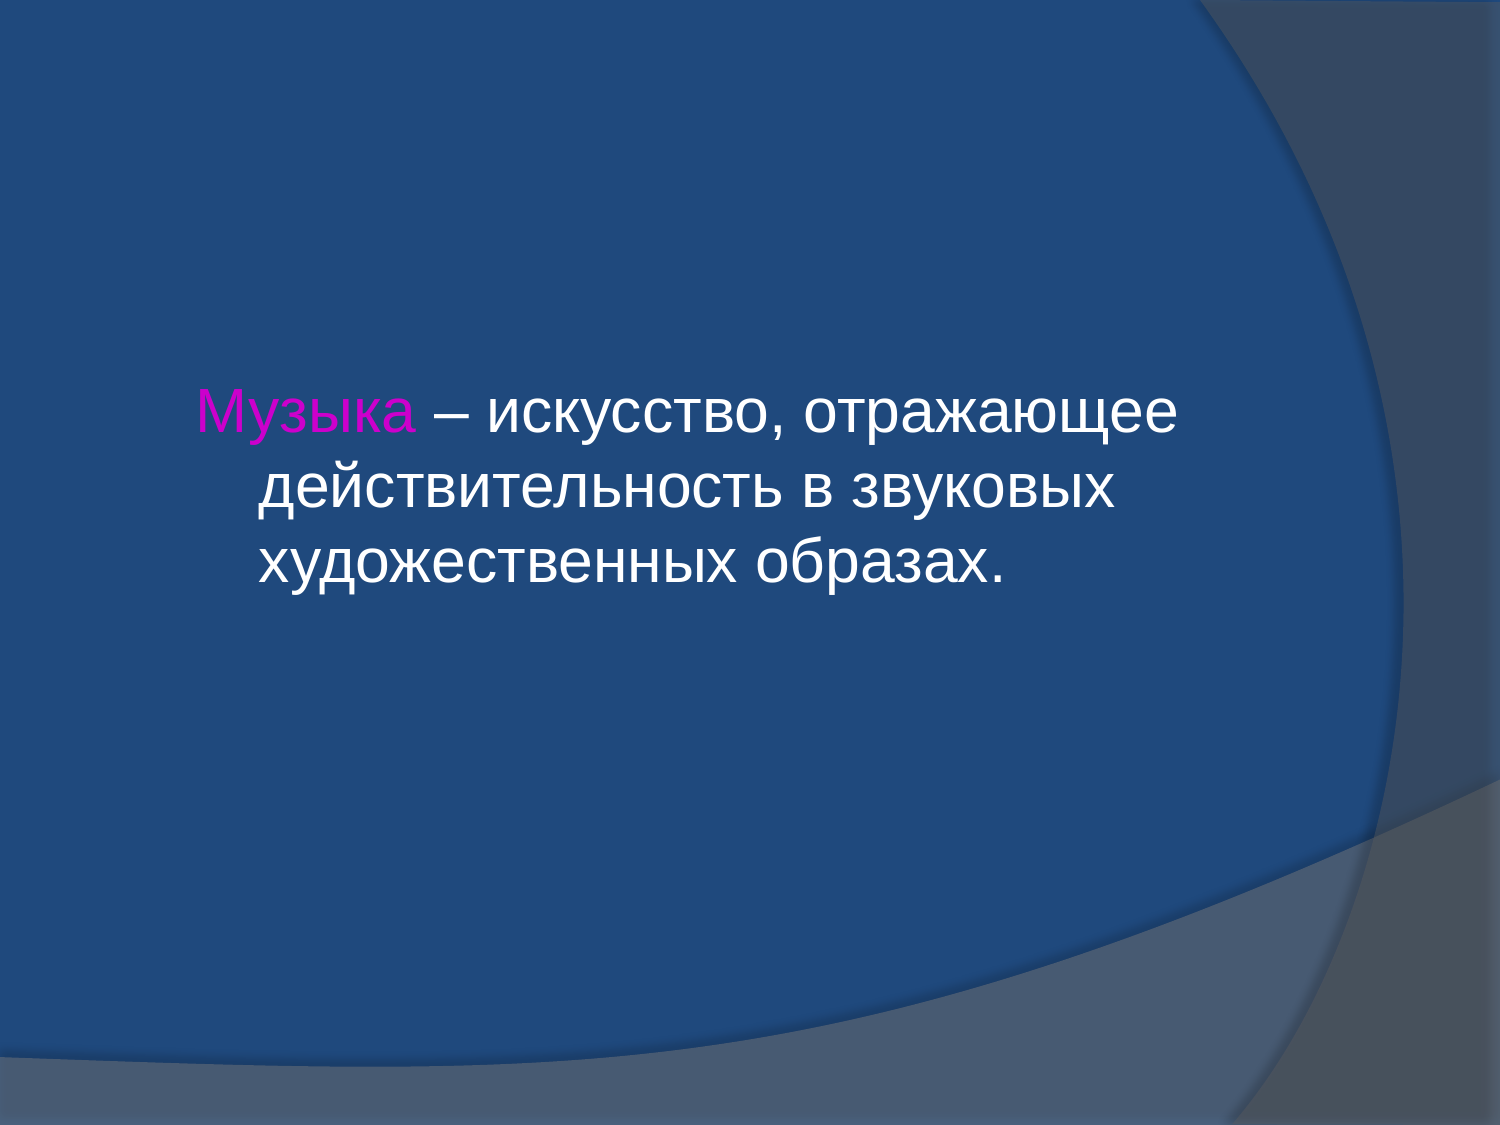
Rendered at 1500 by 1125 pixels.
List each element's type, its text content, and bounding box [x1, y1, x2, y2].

list Музыка – искусство, отражающее действительность в звуковых художественных образах. [174, 362, 1250, 675]
